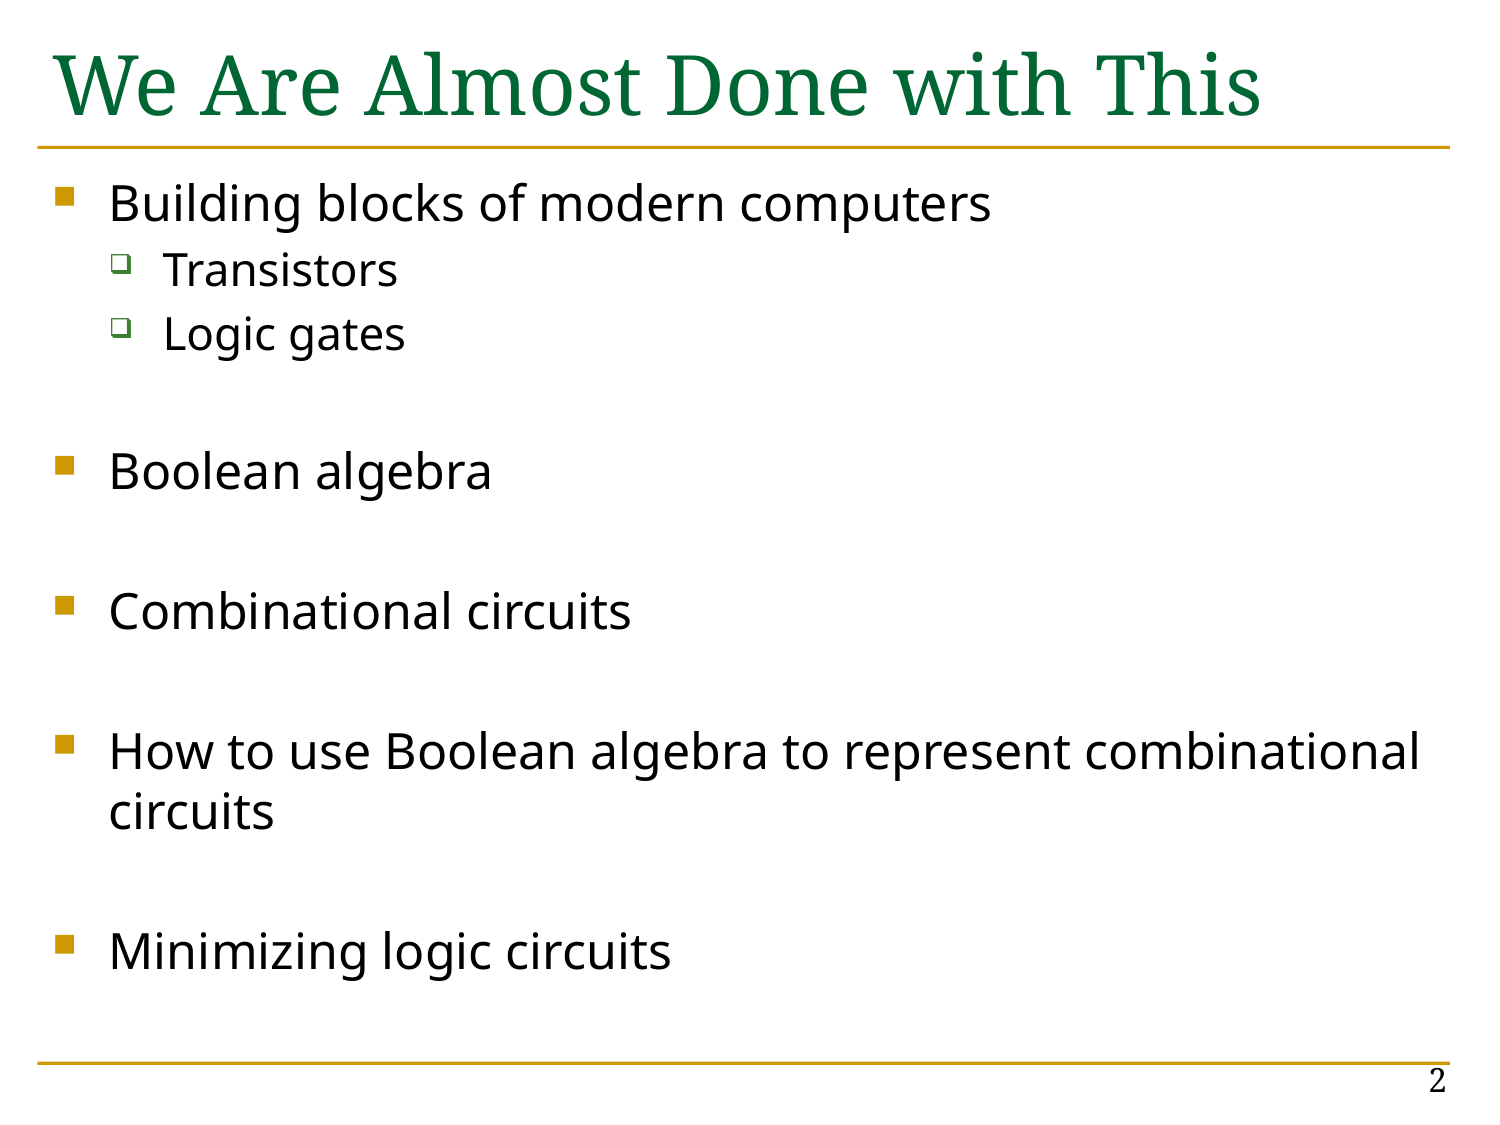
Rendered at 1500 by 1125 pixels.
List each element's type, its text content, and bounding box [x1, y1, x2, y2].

slide_number 2 [1111, 1036, 1462, 1112]
list Building blocks of modern computers Transistors Logic gates Boolean algebra Combinational circuits How to use Boolean algebra to represent combinational circuits Minimizing logic circuits [37, 163, 1450, 1016]
title We Are Almost Done with This [37, 24, 1450, 163]
